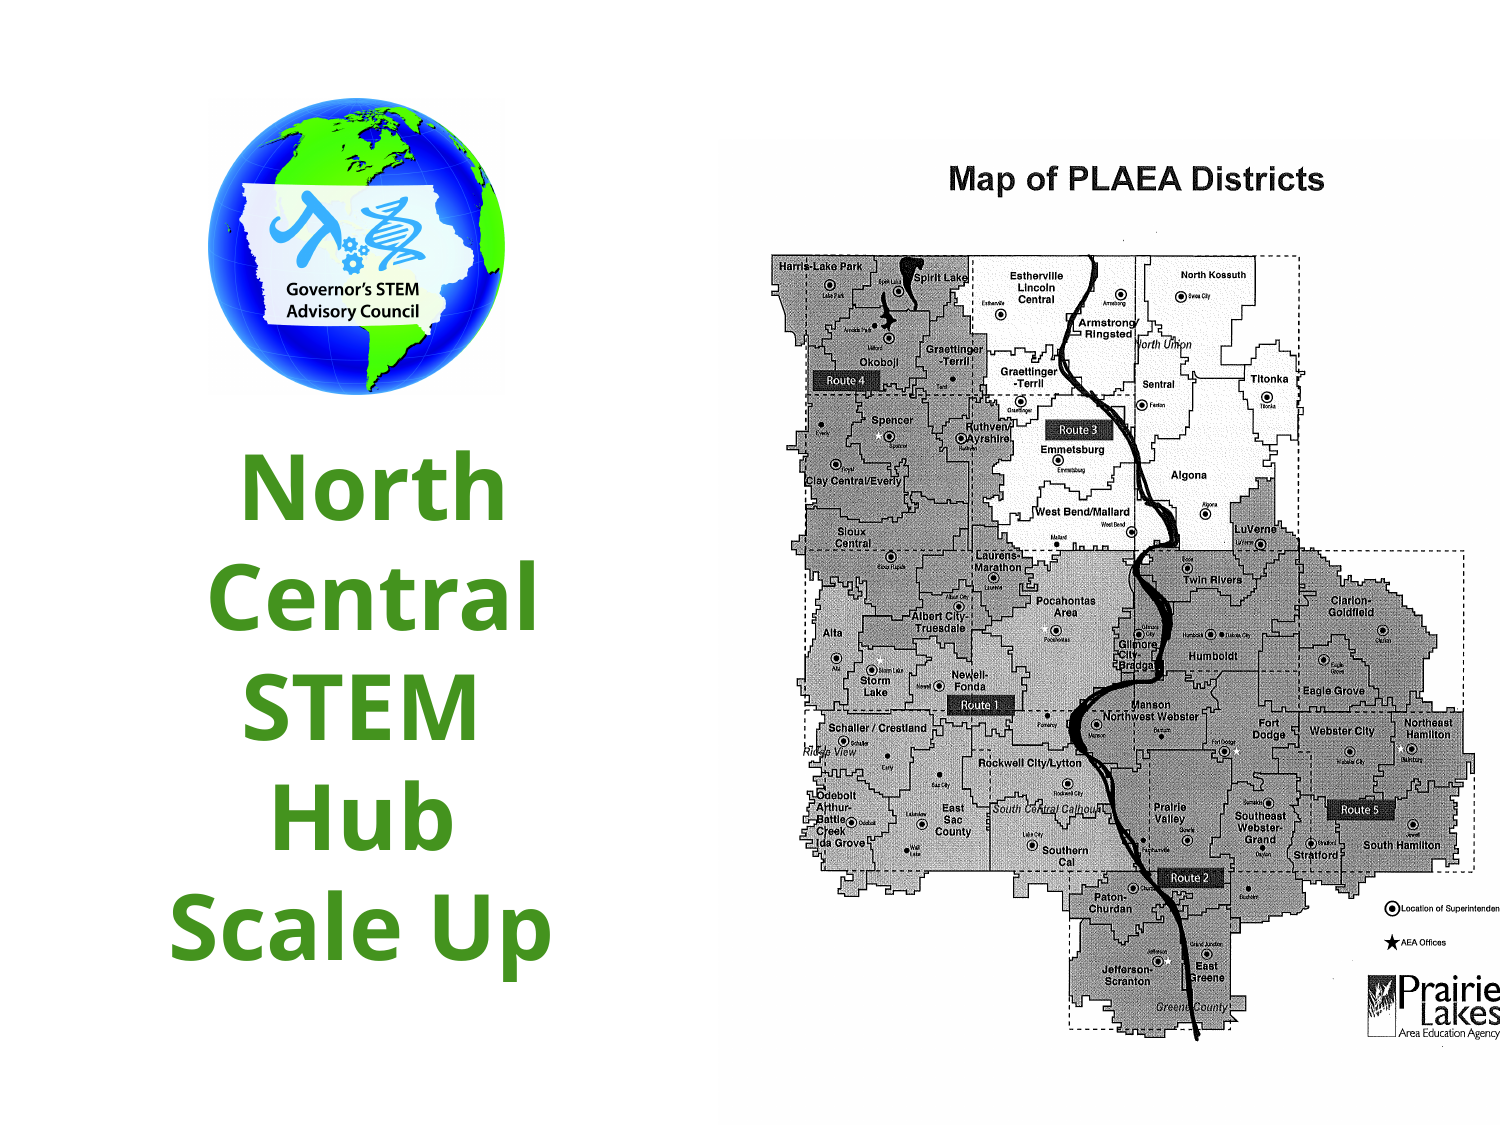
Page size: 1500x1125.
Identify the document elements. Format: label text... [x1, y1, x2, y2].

picture [718, 139, 1500, 1125]
title North Central STEM Hub Scale Up [93, 345, 654, 1063]
picture [208, 97, 505, 395]
